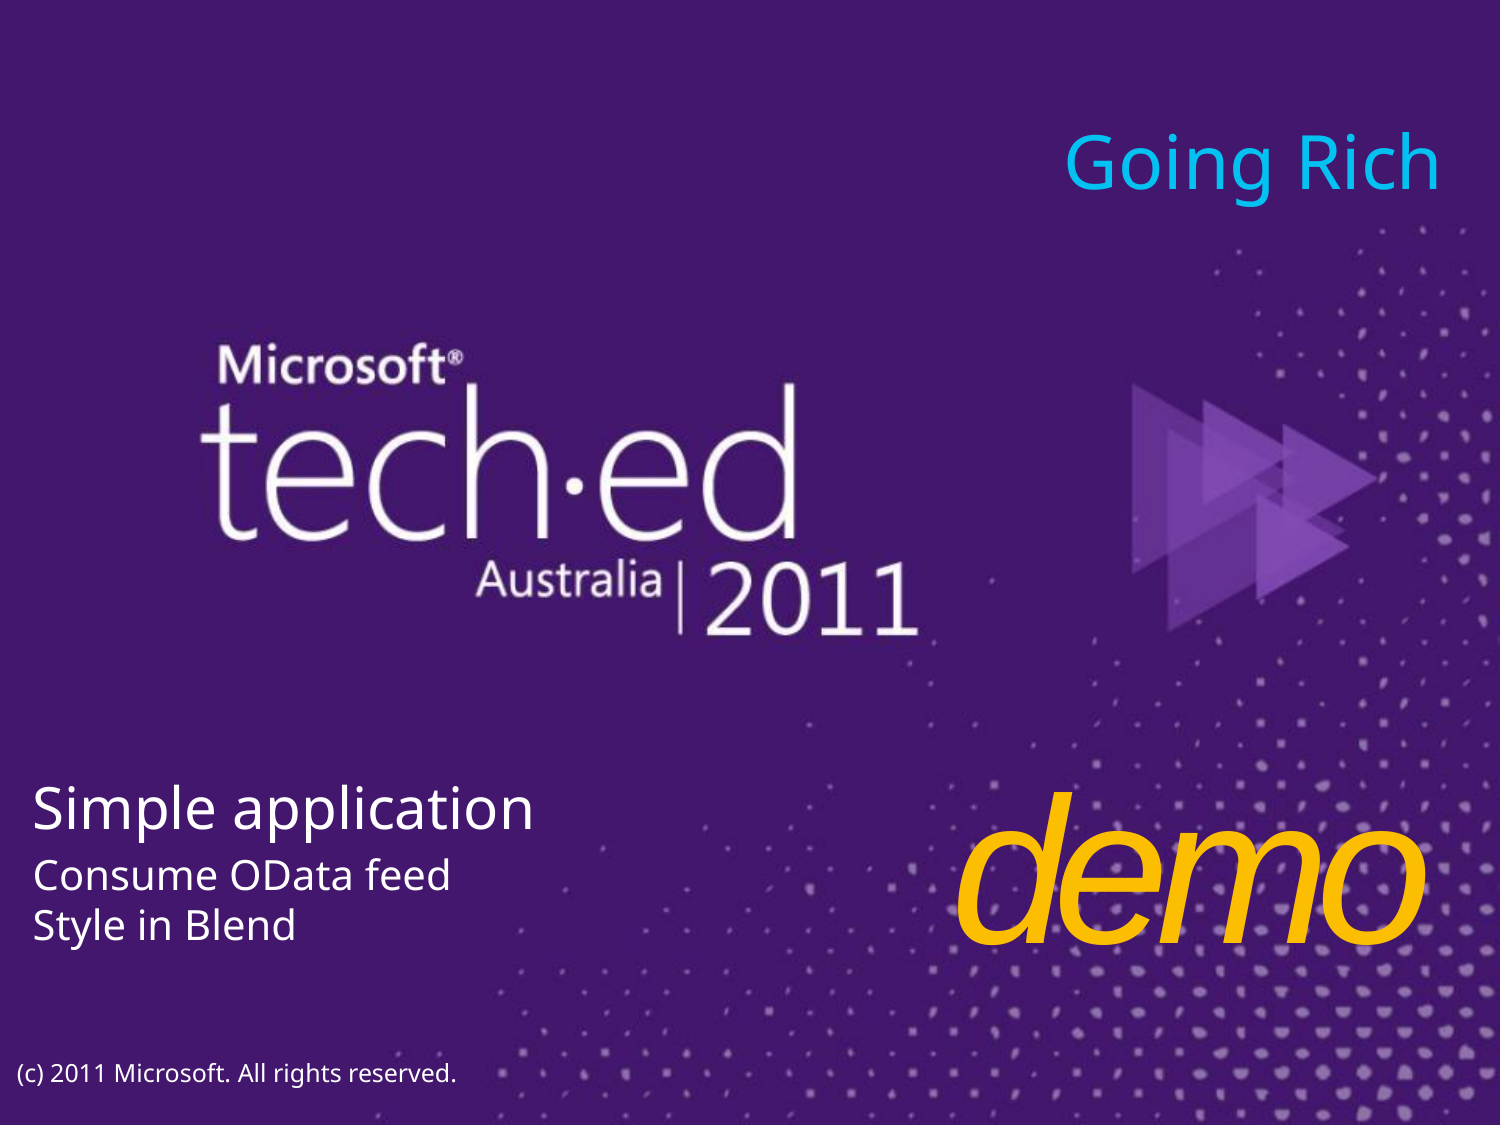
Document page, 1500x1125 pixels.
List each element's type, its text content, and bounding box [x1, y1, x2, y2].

text_box demo [903, 763, 1433, 990]
title Going Rich [289, 66, 1459, 254]
picture [0, 0, 1500, 1125]
list Simple application Consume OData feed Style in Blend [17, 763, 774, 1029]
footer (c) 2011 Microsoft. All rights reserved. [0, 1042, 475, 1103]
